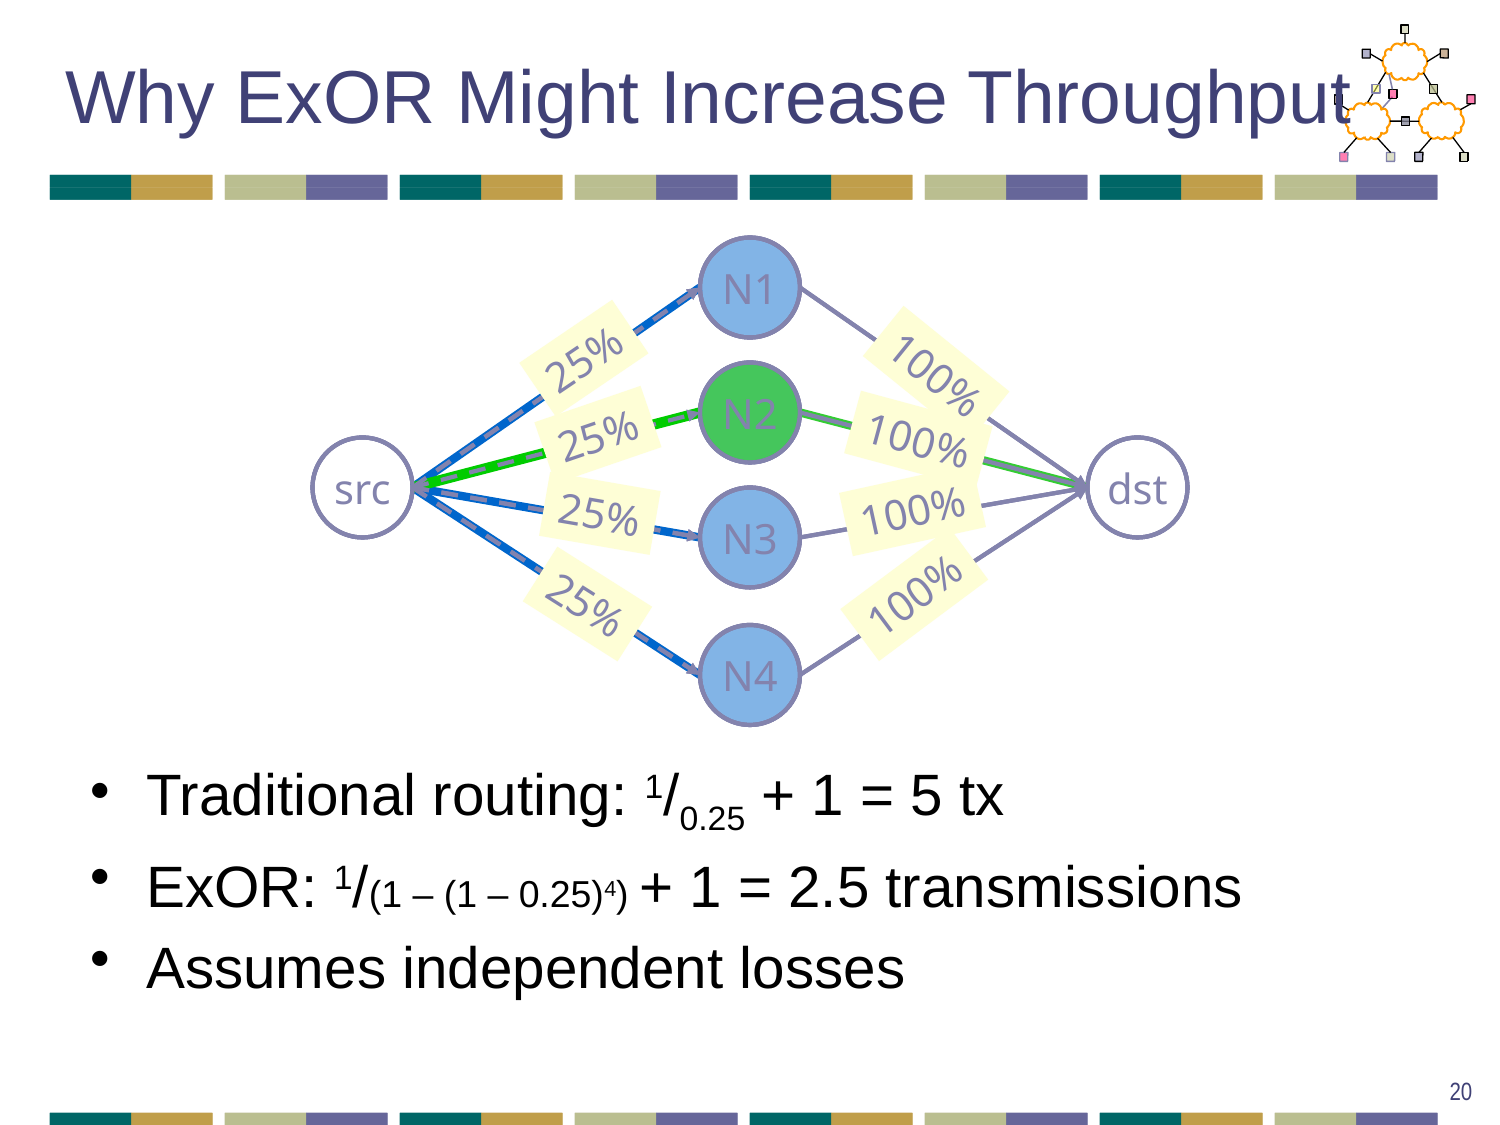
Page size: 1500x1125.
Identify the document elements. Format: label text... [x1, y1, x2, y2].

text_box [312, 237, 1188, 726]
title Why ExOR Might Increase Throughput [50, 24, 1438, 163]
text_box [801, 287, 1086, 411]
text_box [414, 487, 699, 676]
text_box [801, 412, 1086, 485]
slide_number 20 [1174, 1037, 1488, 1113]
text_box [414, 412, 699, 485]
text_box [801, 487, 1086, 676]
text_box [414, 287, 699, 411]
list Traditional routing: 1/0.25 + 1 = 5 tx ExOR: 1/(1 – (1 – 0.25)4) + 1 = 2.5 transmissions Assumes independent losses [75, 750, 1425, 1005]
